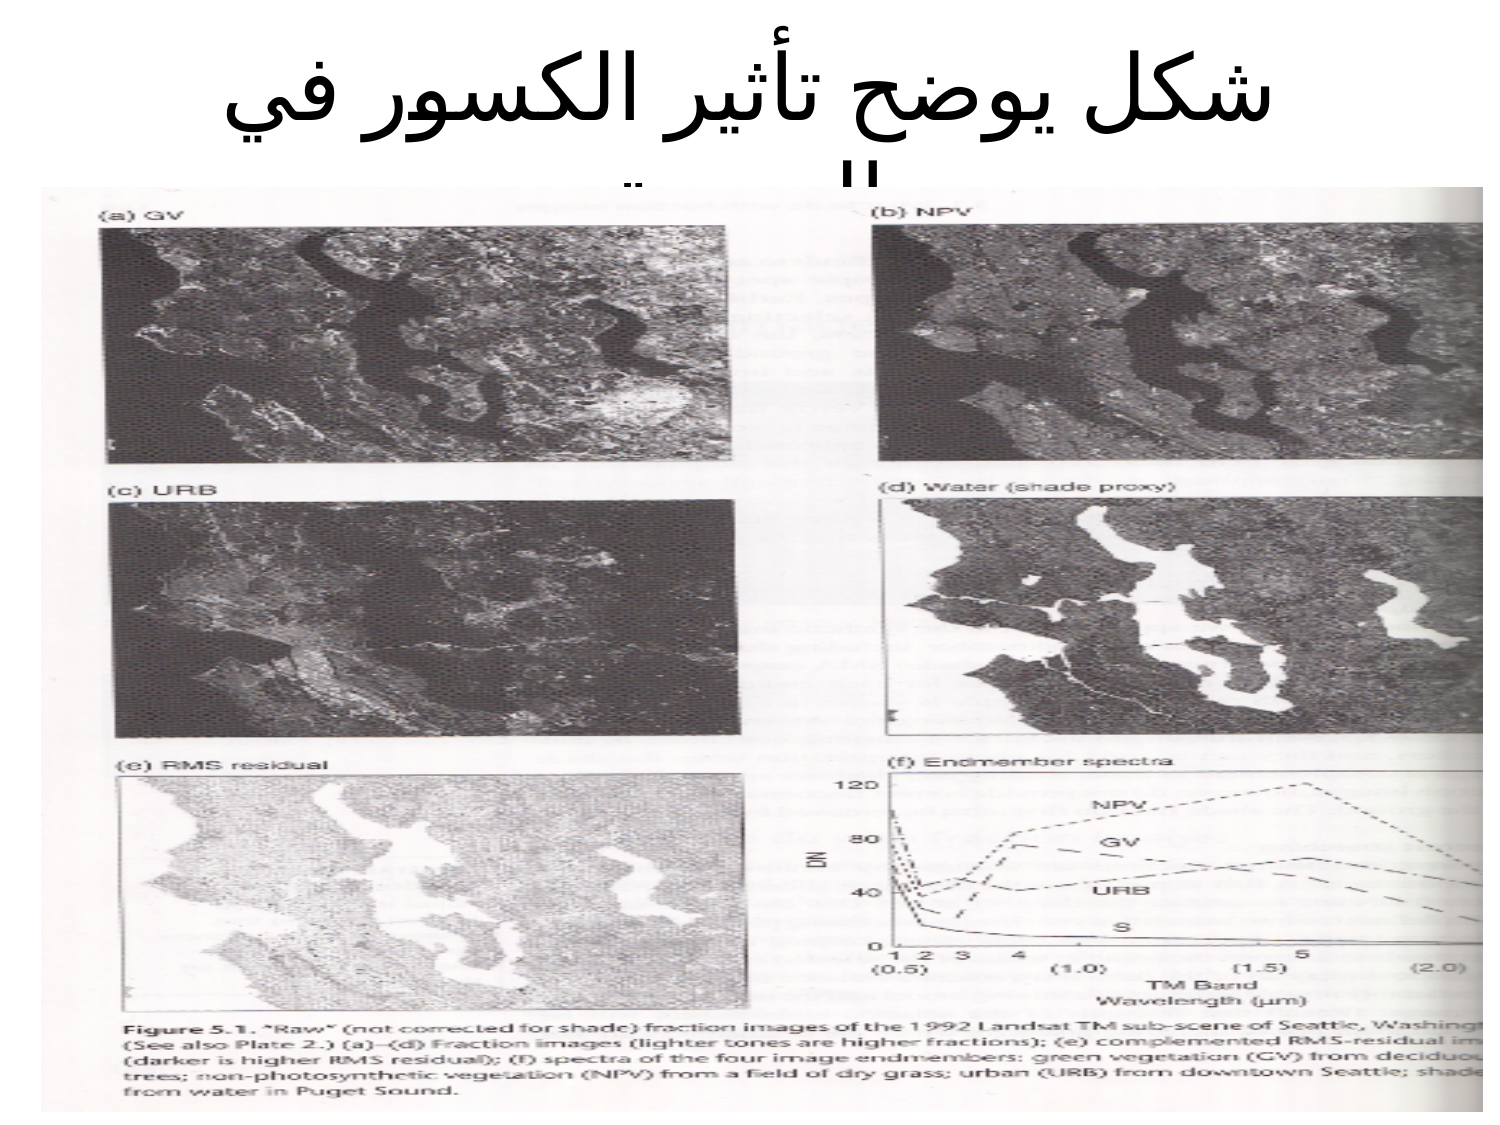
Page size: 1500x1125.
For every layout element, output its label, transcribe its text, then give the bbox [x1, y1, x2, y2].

picture [41, 187, 1483, 1113]
title شكل يوضح تأثير الكسور في الصورة [75, 45, 1425, 186]
